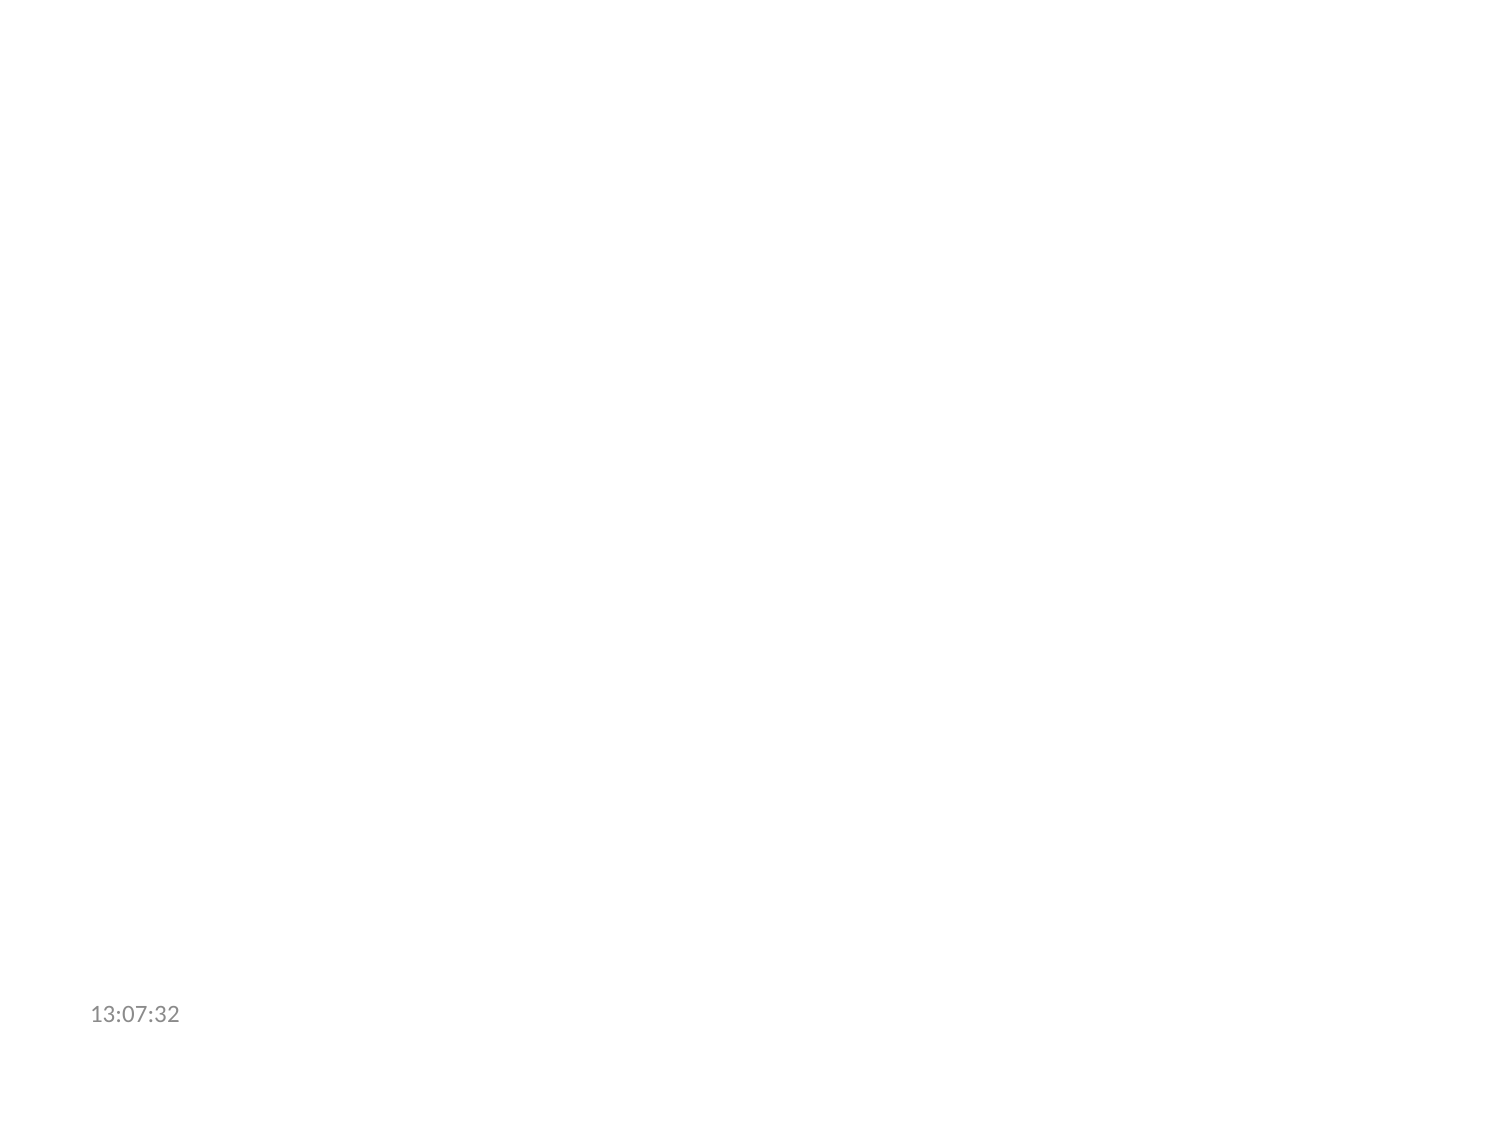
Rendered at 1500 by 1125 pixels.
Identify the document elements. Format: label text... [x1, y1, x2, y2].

text_box 15:35:09 [75, 982, 425, 1043]
